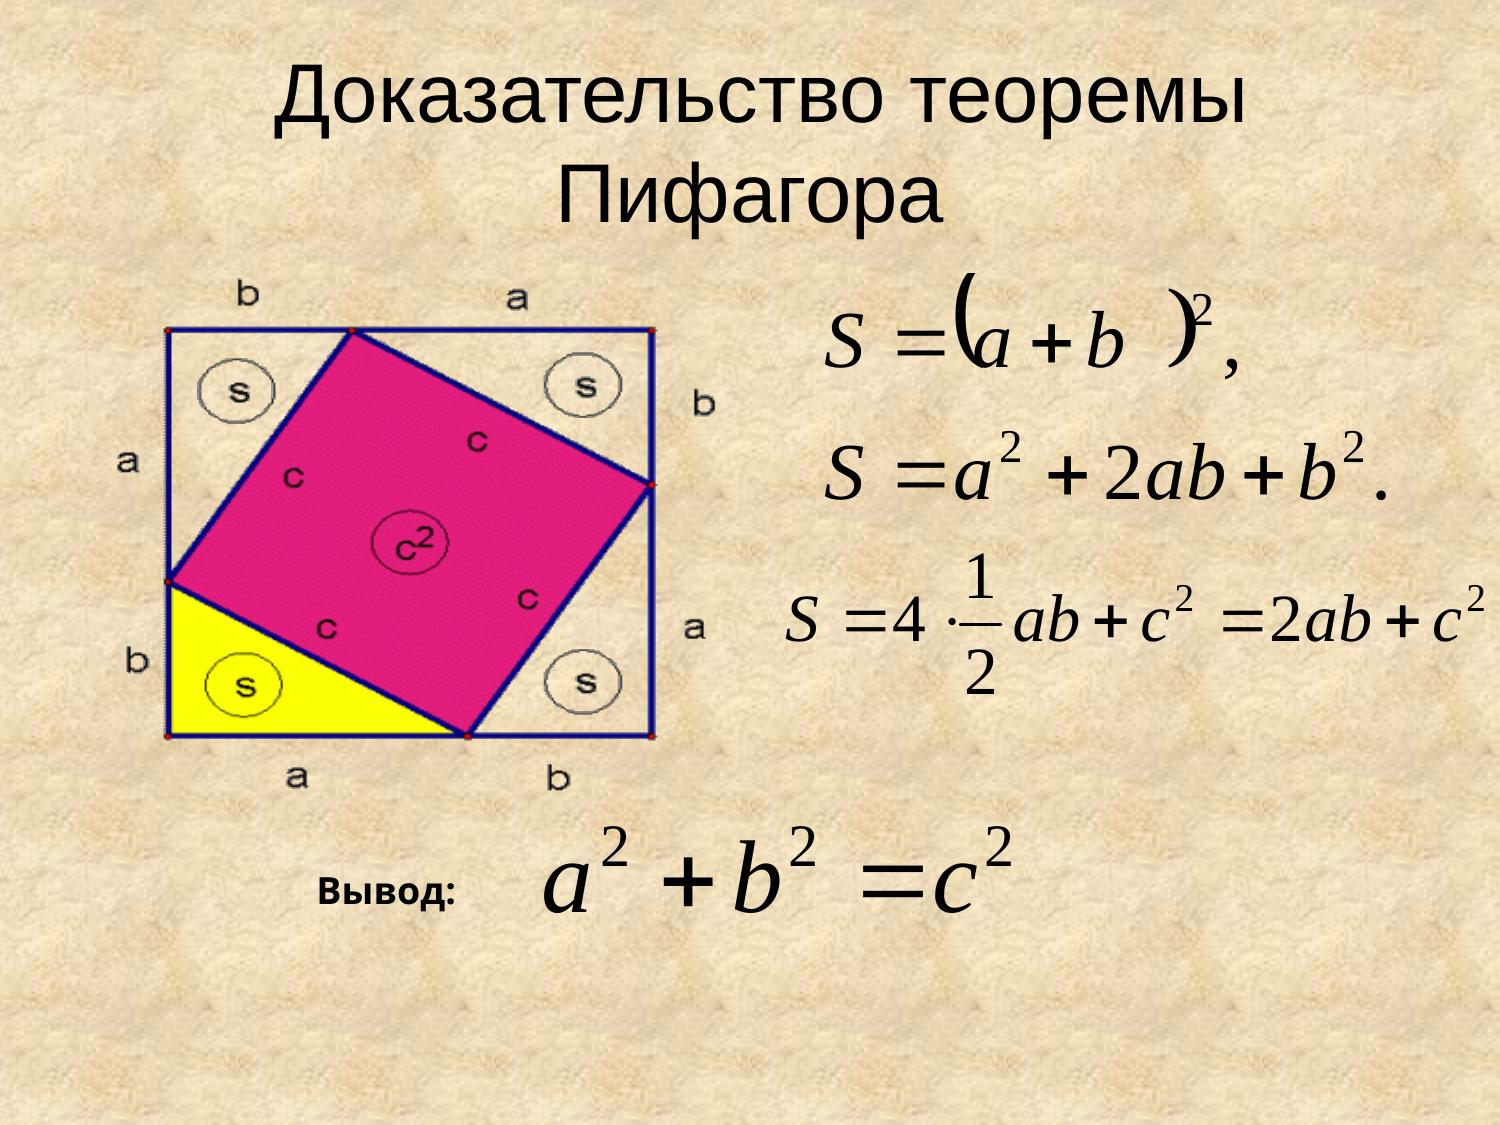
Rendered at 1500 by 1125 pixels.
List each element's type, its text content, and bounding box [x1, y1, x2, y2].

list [54, 267, 730, 798]
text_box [301, 800, 1035, 939]
picture [0, 0, 1500, 1125]
title Доказательство теоремы Пифагора [74, 44, 1426, 233]
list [773, 534, 1500, 710]
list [810, 273, 1398, 517]
